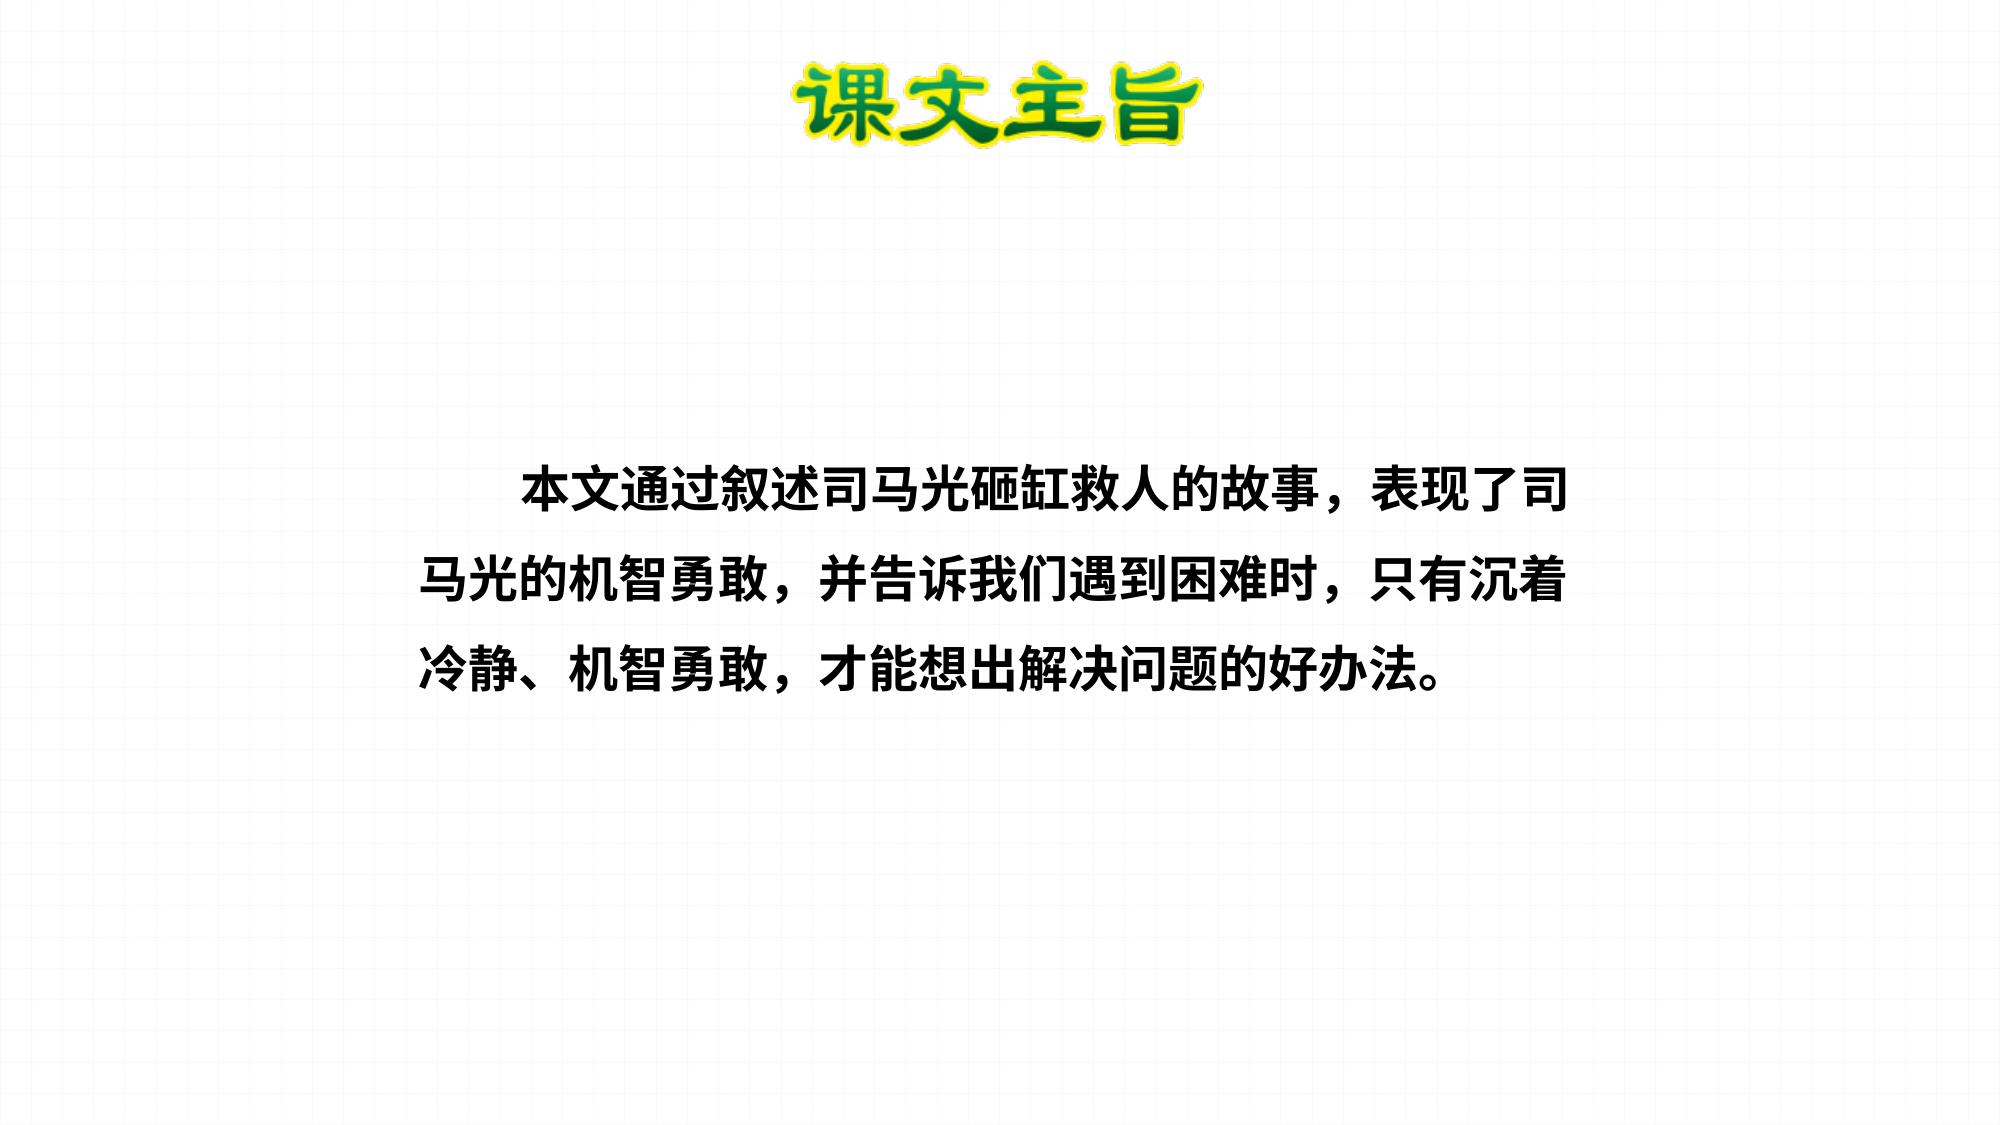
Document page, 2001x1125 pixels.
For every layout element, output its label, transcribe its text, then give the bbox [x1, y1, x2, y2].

picture [788, 56, 1214, 156]
text_box 本文通过叙述司马光砸缸救人的故事，表现了司马光的机智勇敢，并告诉我们遇到困难时，只有沉着冷静、机智勇敢，才能想出解决问题的好办法。 [403, 420, 1620, 735]
